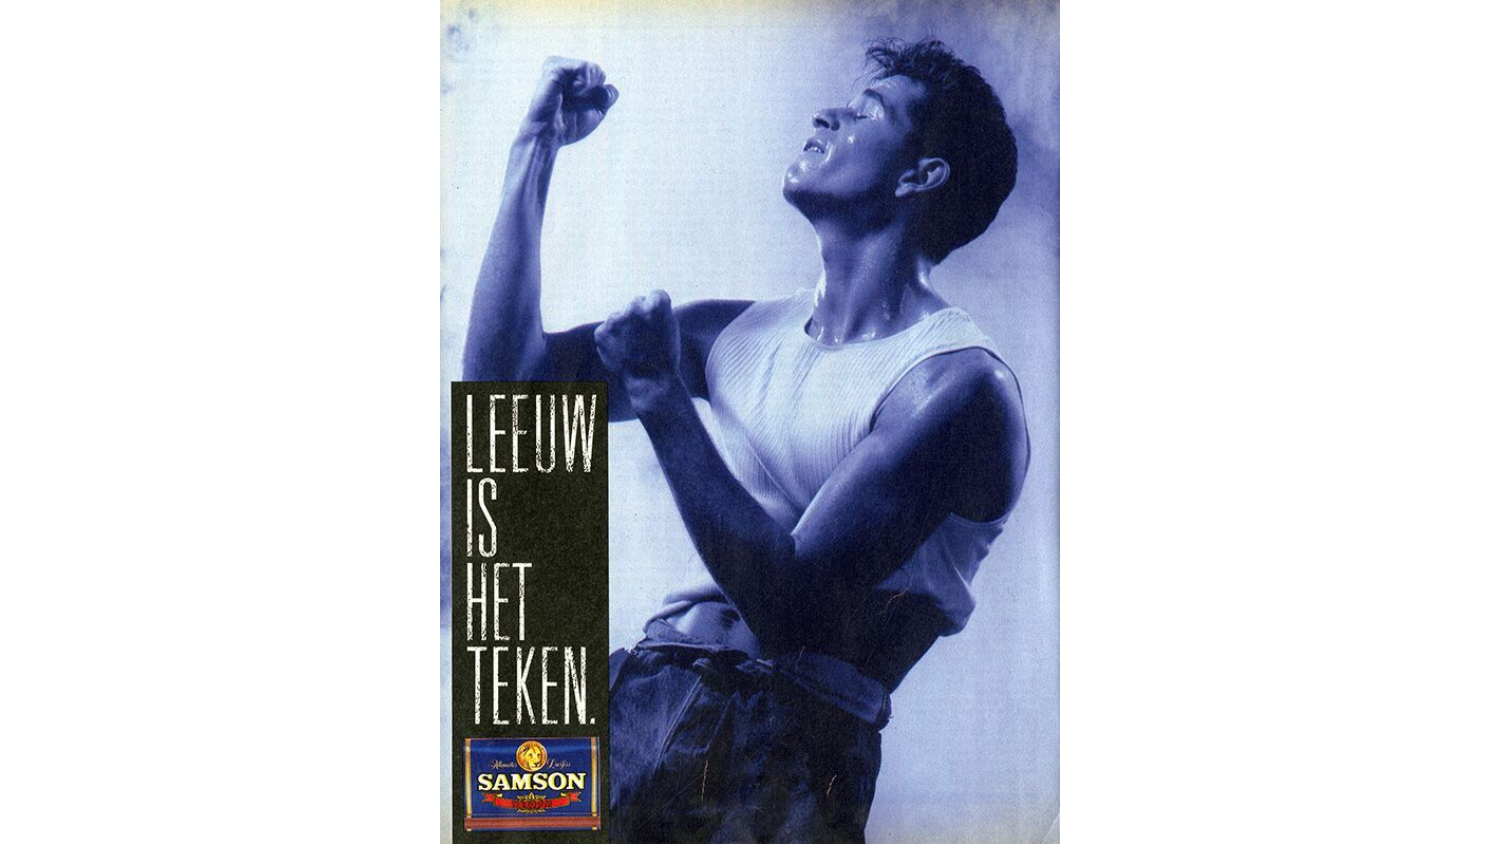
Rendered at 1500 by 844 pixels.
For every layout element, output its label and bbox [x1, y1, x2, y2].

picture [440, 0, 1060, 844]
